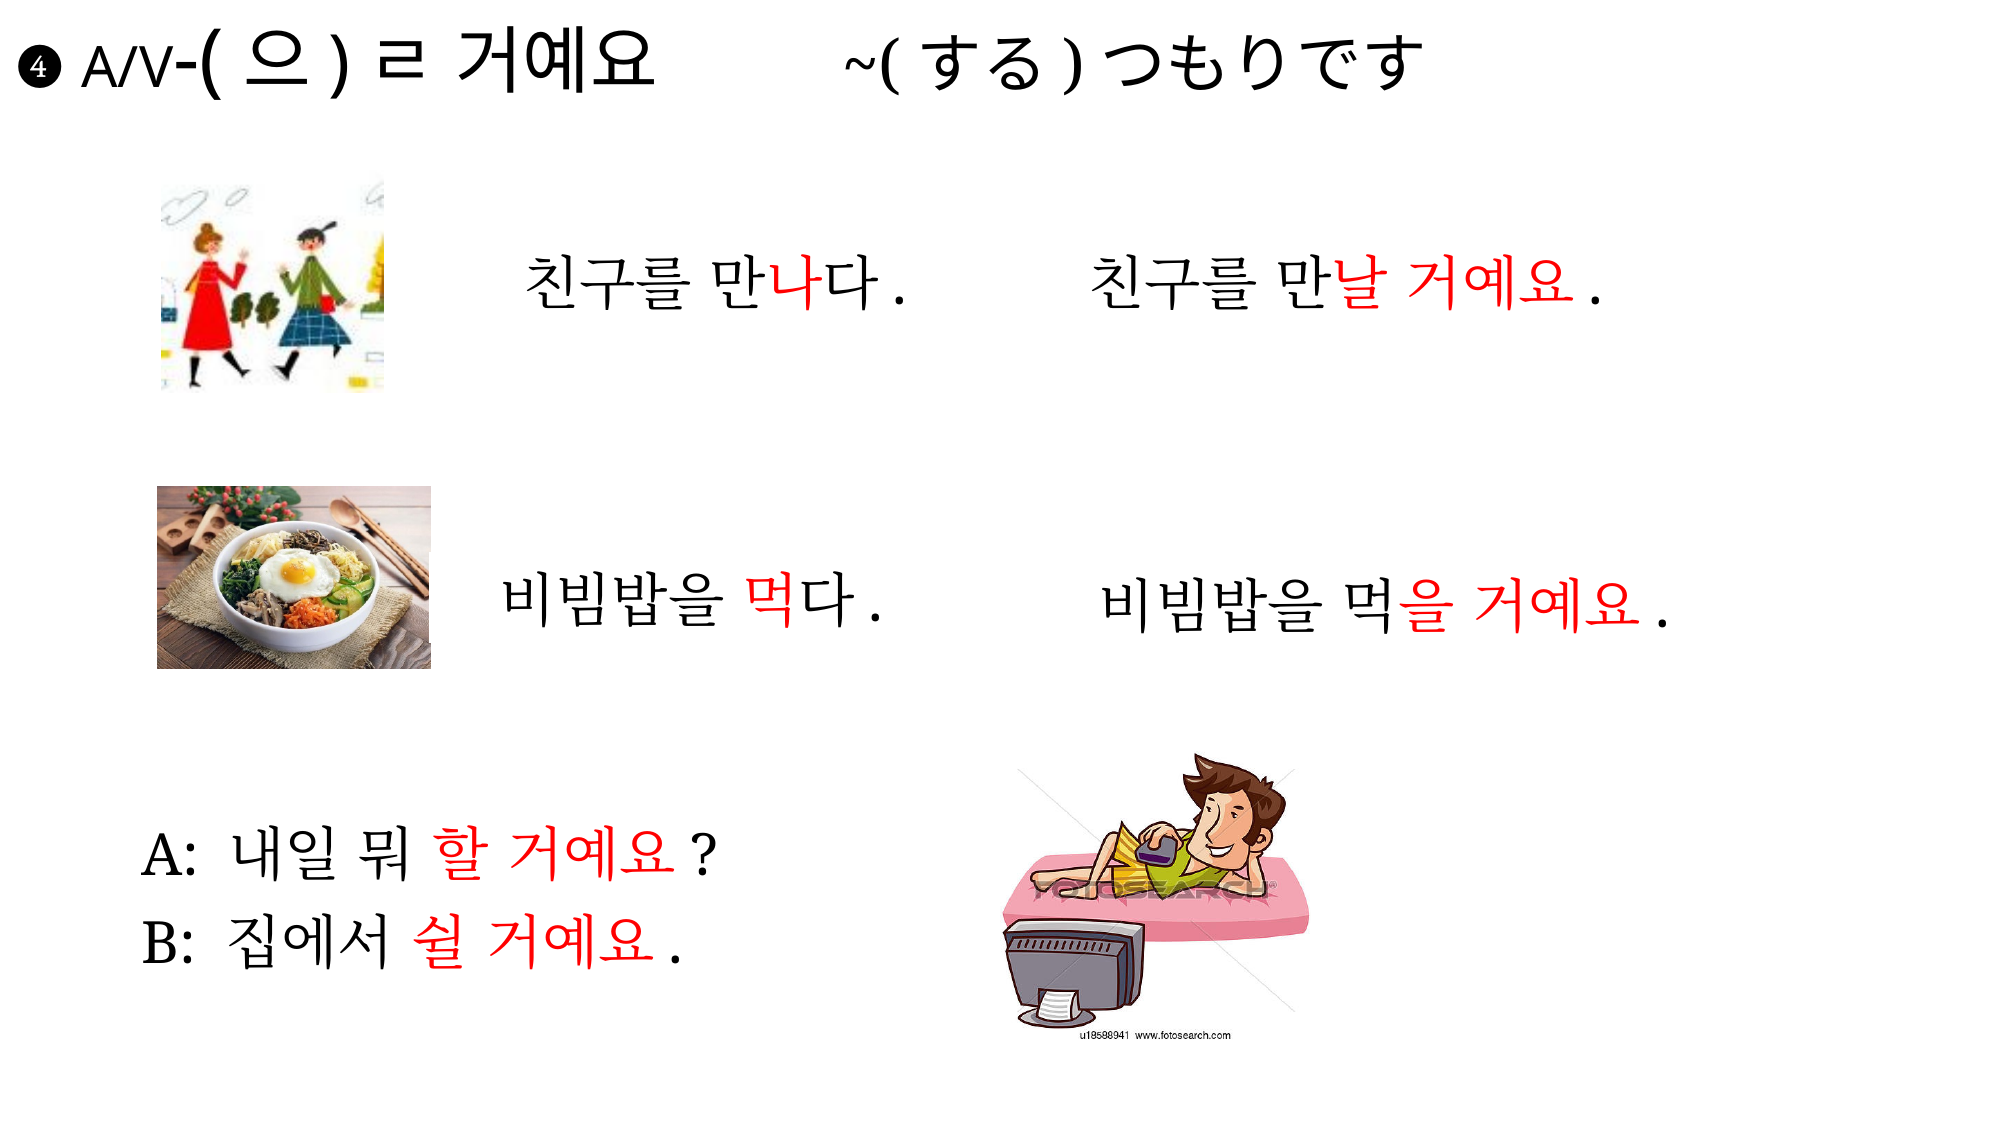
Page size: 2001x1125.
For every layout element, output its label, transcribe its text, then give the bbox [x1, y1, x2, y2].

title ❹ A/V-(으)ㄹ 거예요 ~(する)つもりです [0, 9, 1725, 113]
text_box 친구를 만날 거예요. [1066, 236, 1611, 327]
text_box 친구를 만나다. [429, 236, 1001, 327]
picture [157, 486, 431, 669]
text_box 비빔밥을 먹을 거예요. [978, 559, 1791, 649]
text_box 비빔밥을 먹다. [431, 552, 953, 643]
picture [1000, 751, 1311, 1042]
picture [161, 170, 384, 393]
text_box A: 내일 뭐 할 거예요? [125, 807, 853, 895]
text_box B: 집에서 쉴 거예요. [125, 895, 853, 985]
